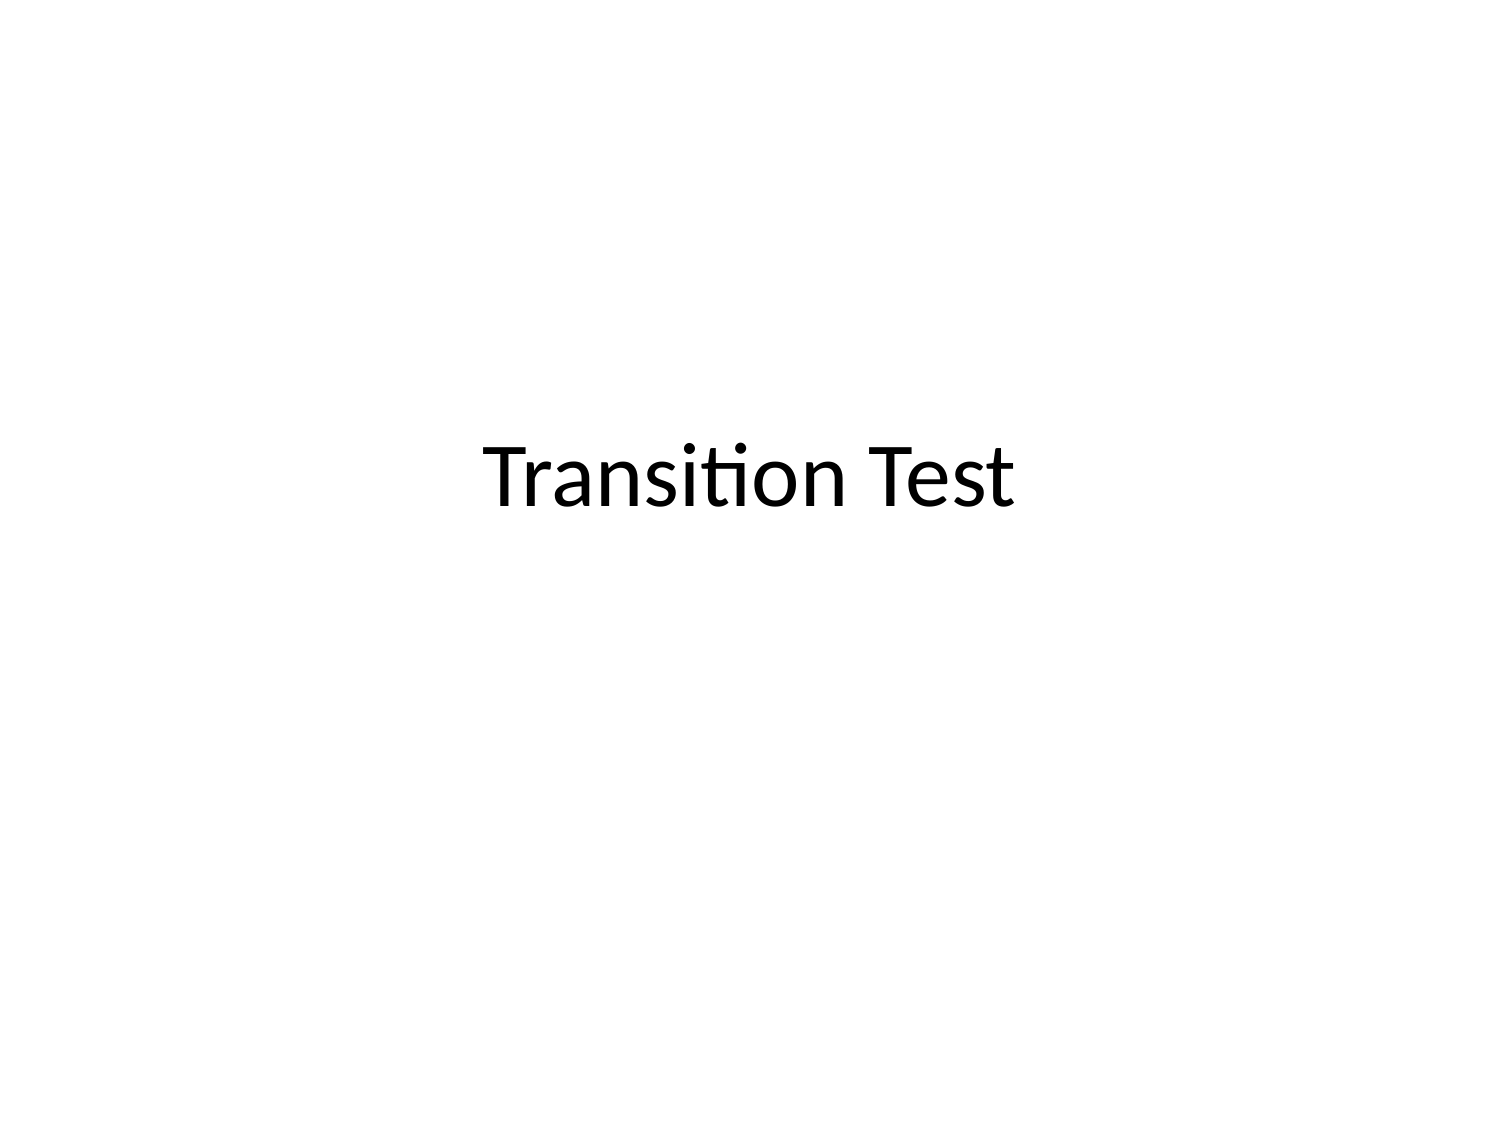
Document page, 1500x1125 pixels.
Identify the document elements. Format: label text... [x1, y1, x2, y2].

title Transition Test [112, 349, 1388, 591]
